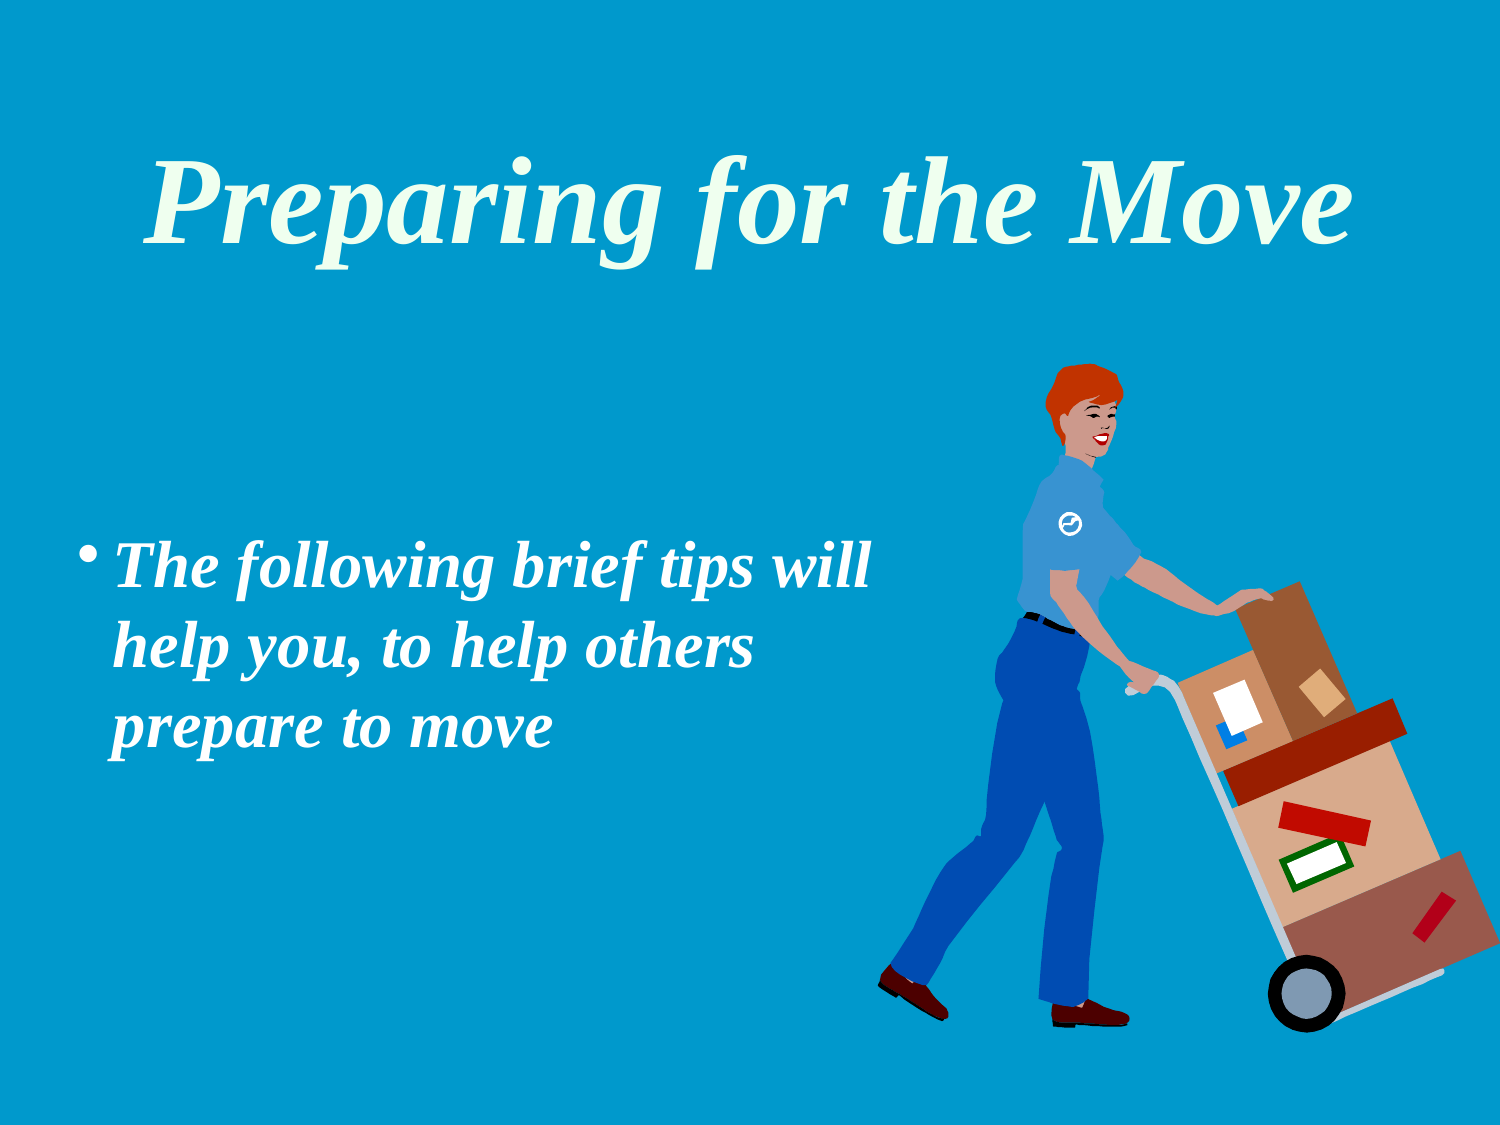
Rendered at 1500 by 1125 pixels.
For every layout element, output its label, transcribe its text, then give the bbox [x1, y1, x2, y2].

title Preparing for the Move [111, 99, 1388, 288]
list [877, 362, 1500, 1038]
text_box The following brief tips will help you, to help others prepare to move [62, 287, 950, 769]
